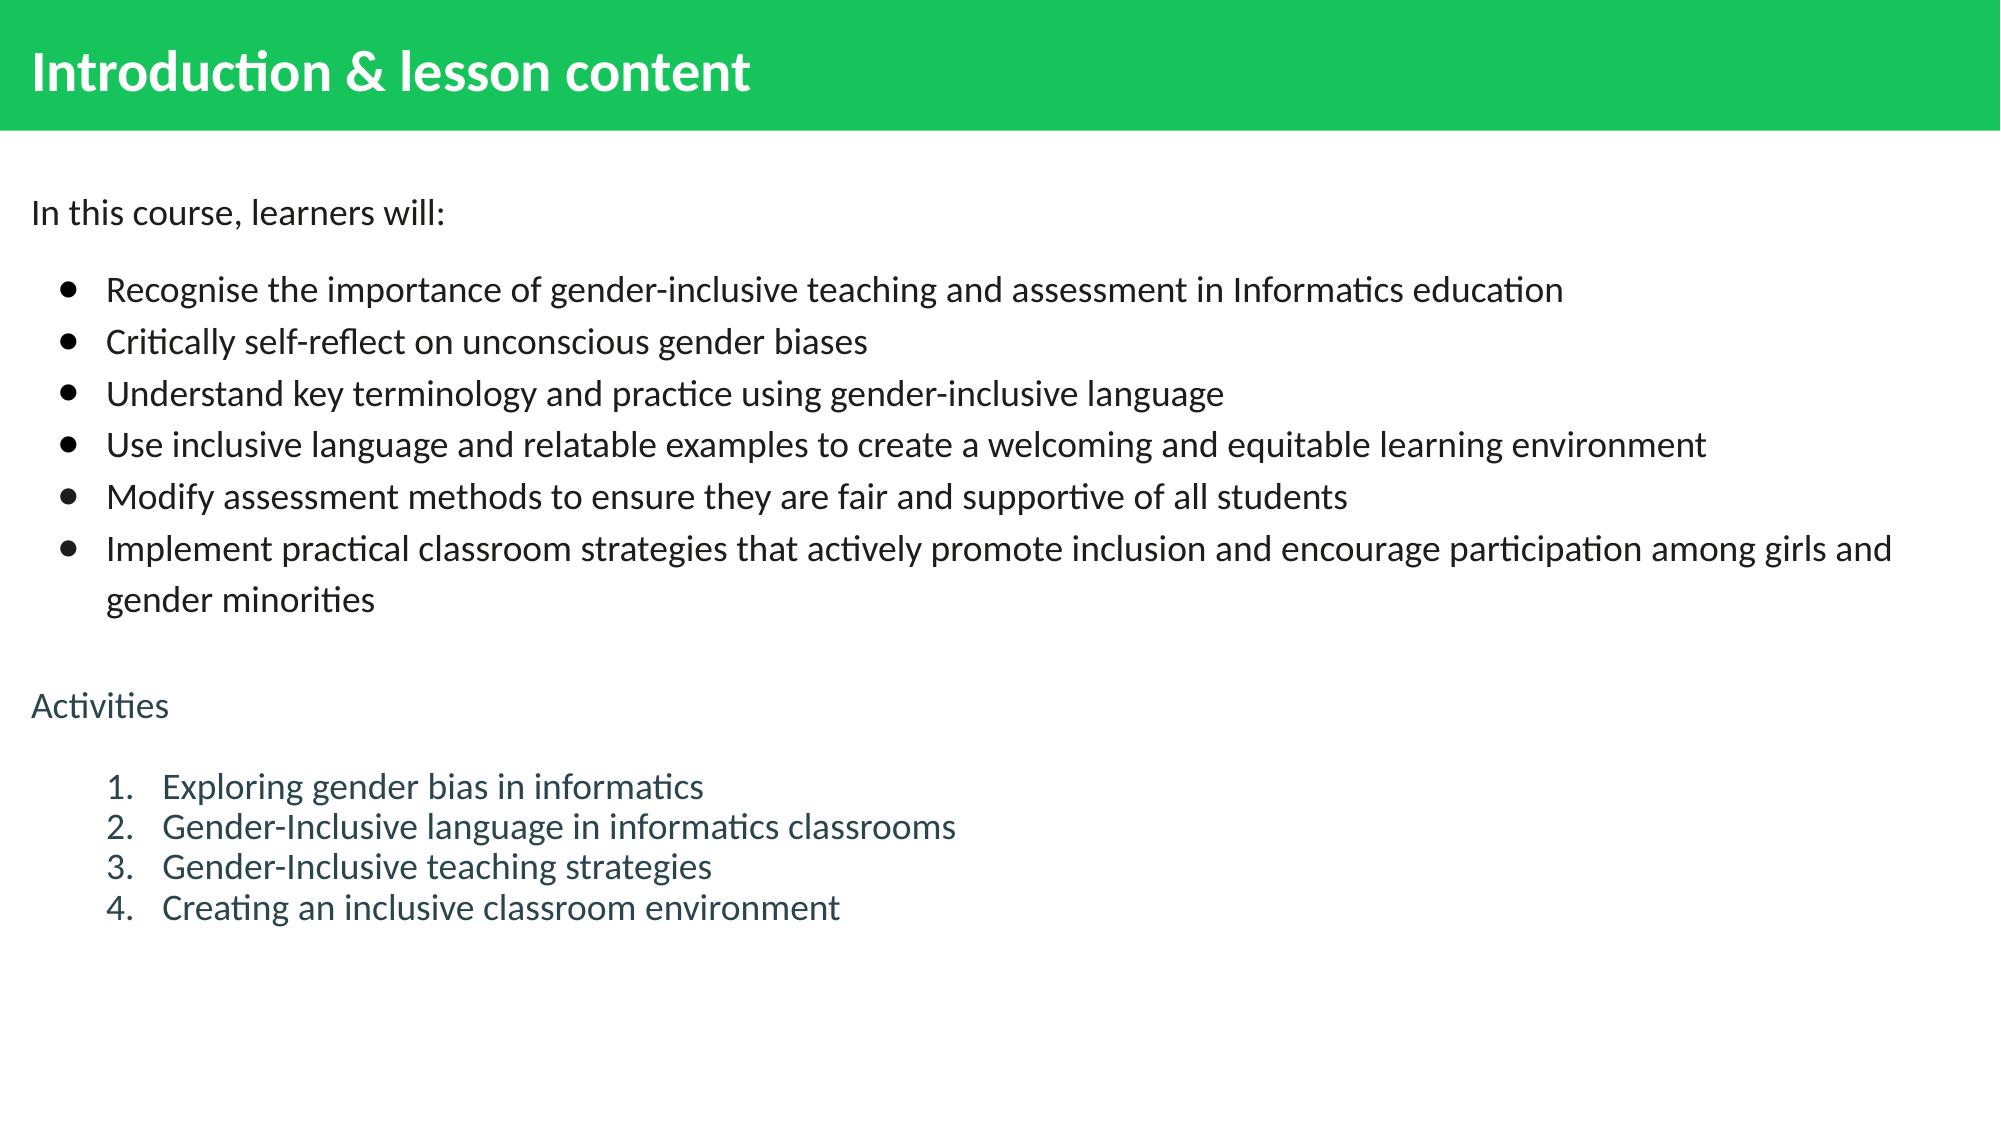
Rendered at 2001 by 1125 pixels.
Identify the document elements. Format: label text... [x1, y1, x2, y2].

title Introduction & lesson content [16, 13, 1976, 131]
list In this course, learners will: Recognise the importance of gender-inclusive teaching and assessment in Informatics education Critically self-reflect on unconscious gender biases Understand key terminology and practice using gender-inclusive language Use inclusive language and relatable examples to create a welcoming and equitable learning environment Modify assessment methods to ensure they are fair and supportive of all students Implement practical classroom strategies that actively promote inclusion and encourage participation among girls and gender minorities Activities Exploring gender bias in informatics Gender-Inclusive language in informatics classrooms Gender-Inclusive teaching strategies Creating an inclusive classroom environment [16, 174, 1976, 1071]
